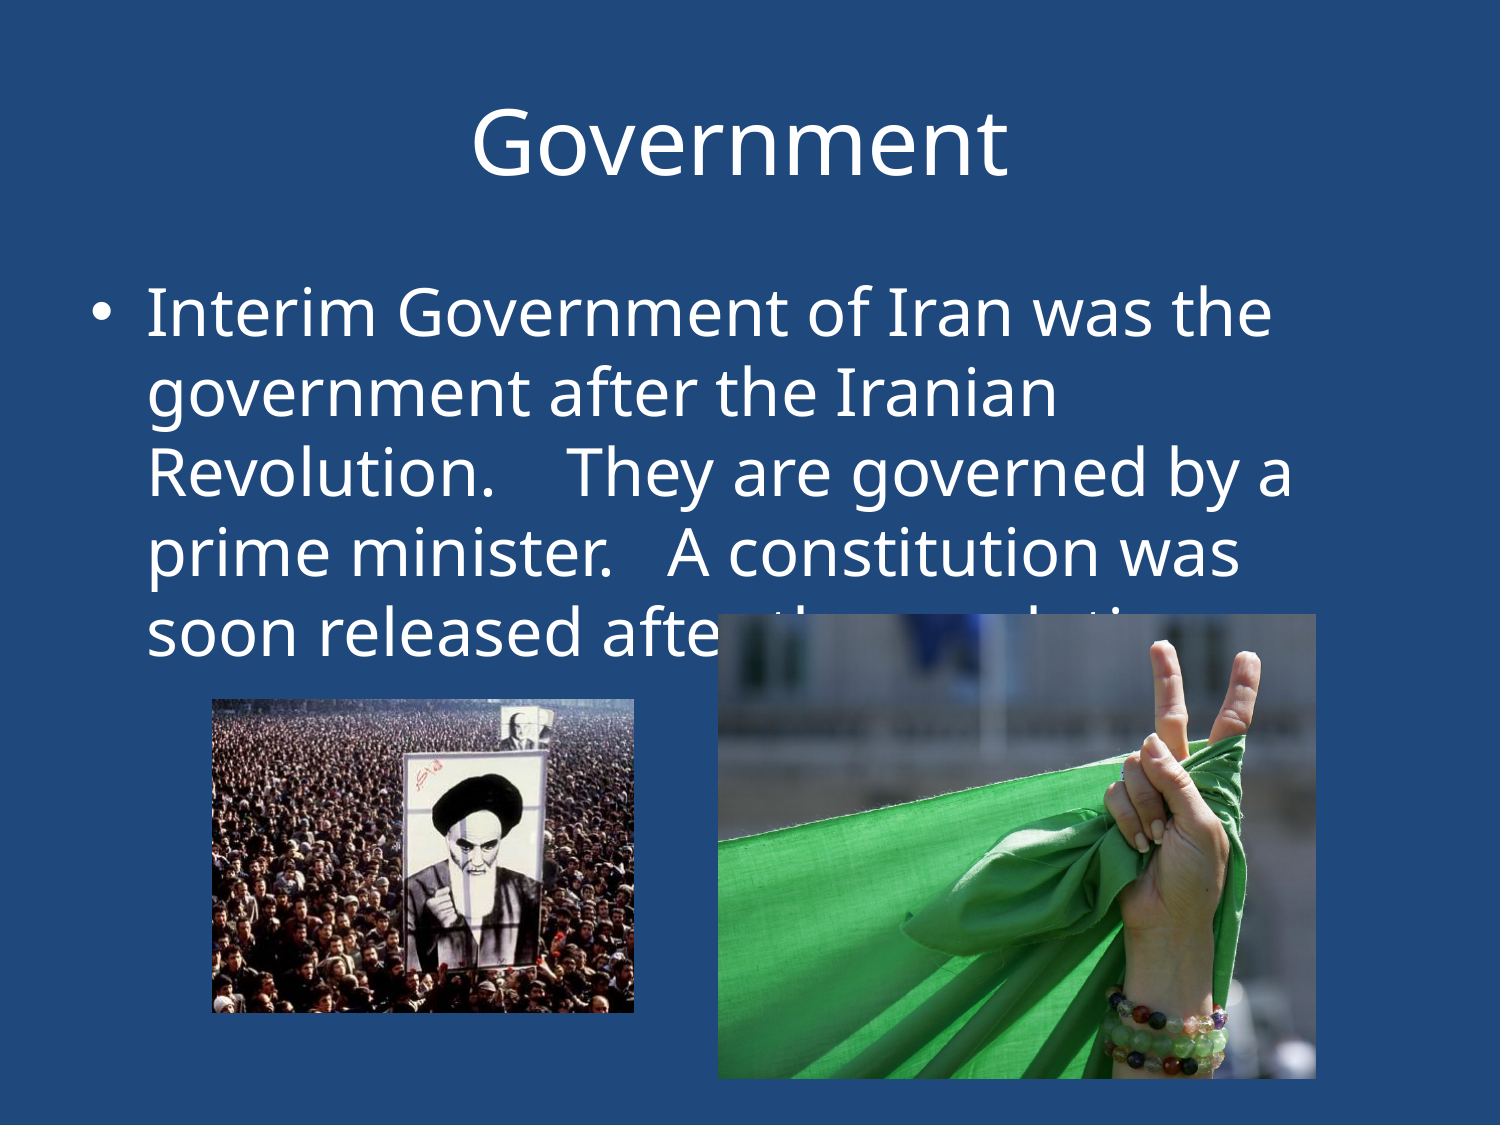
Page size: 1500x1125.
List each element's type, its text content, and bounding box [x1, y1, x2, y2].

picture [718, 614, 1316, 1079]
picture [212, 699, 634, 1013]
list Interim Government of Iran was the government after the Iranian Revolution. They are governed by a prime minister. A constitution was soon released after the revolution. [75, 262, 1425, 1005]
title Government [75, 45, 1425, 233]
